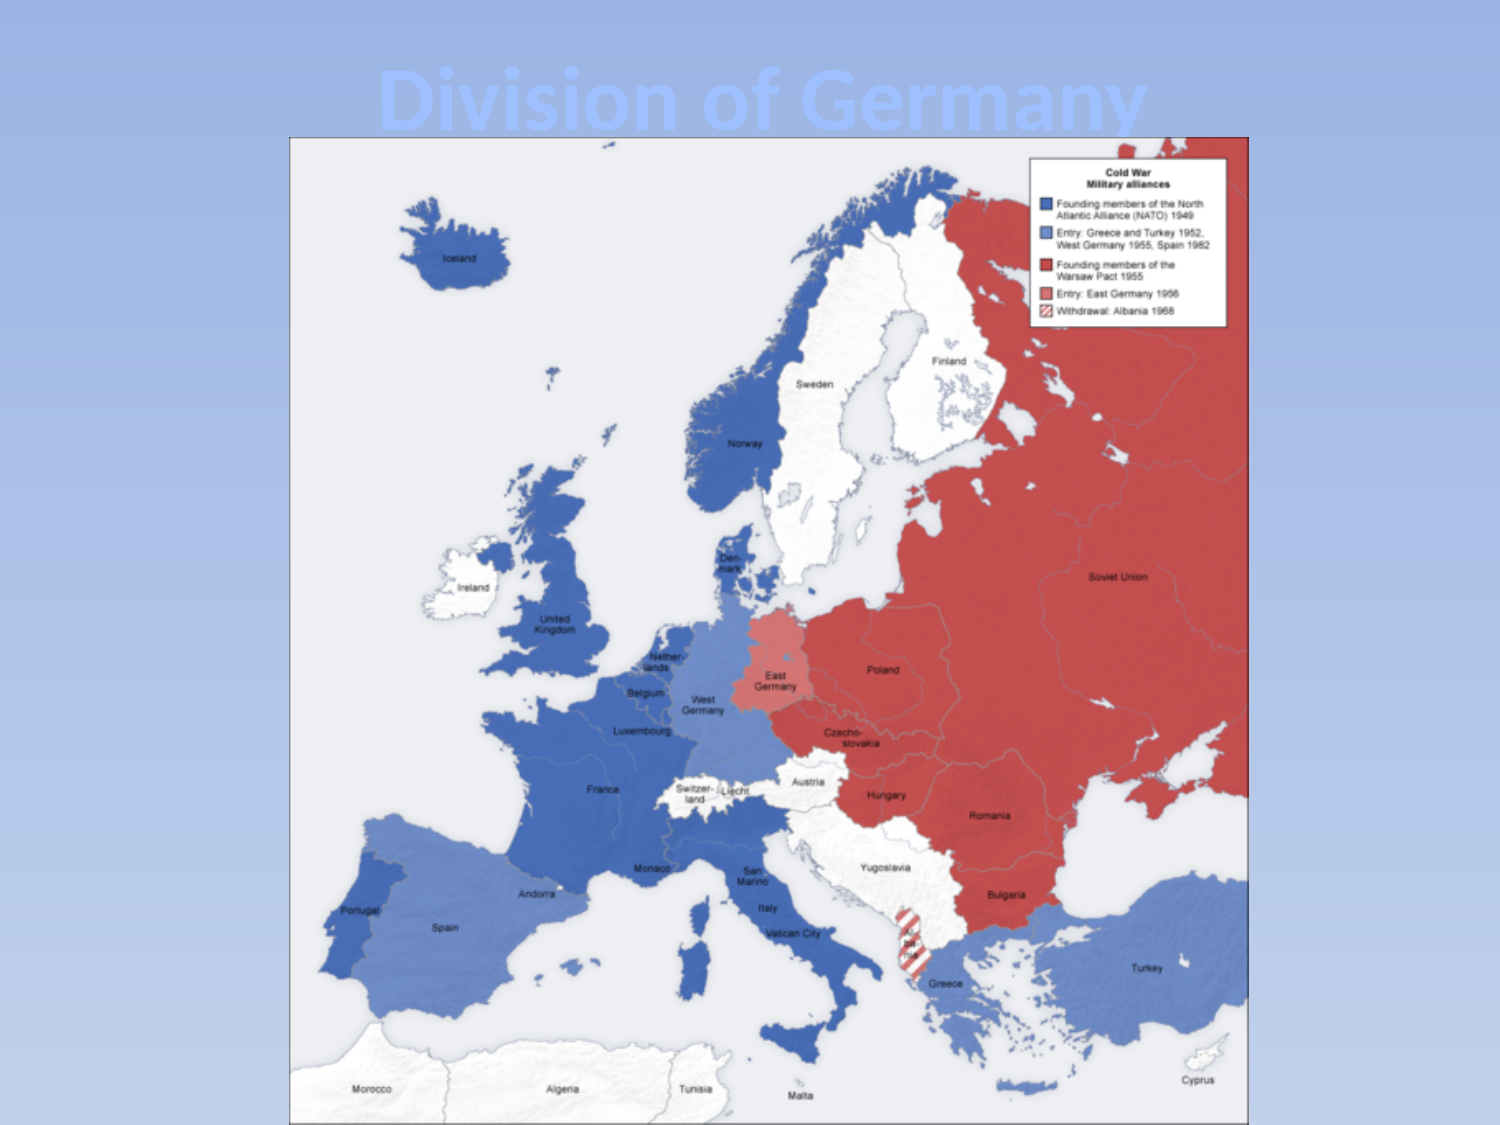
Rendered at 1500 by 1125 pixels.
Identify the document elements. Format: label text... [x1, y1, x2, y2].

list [289, 136, 1250, 1125]
title Division of Germany [88, 0, 1439, 188]
